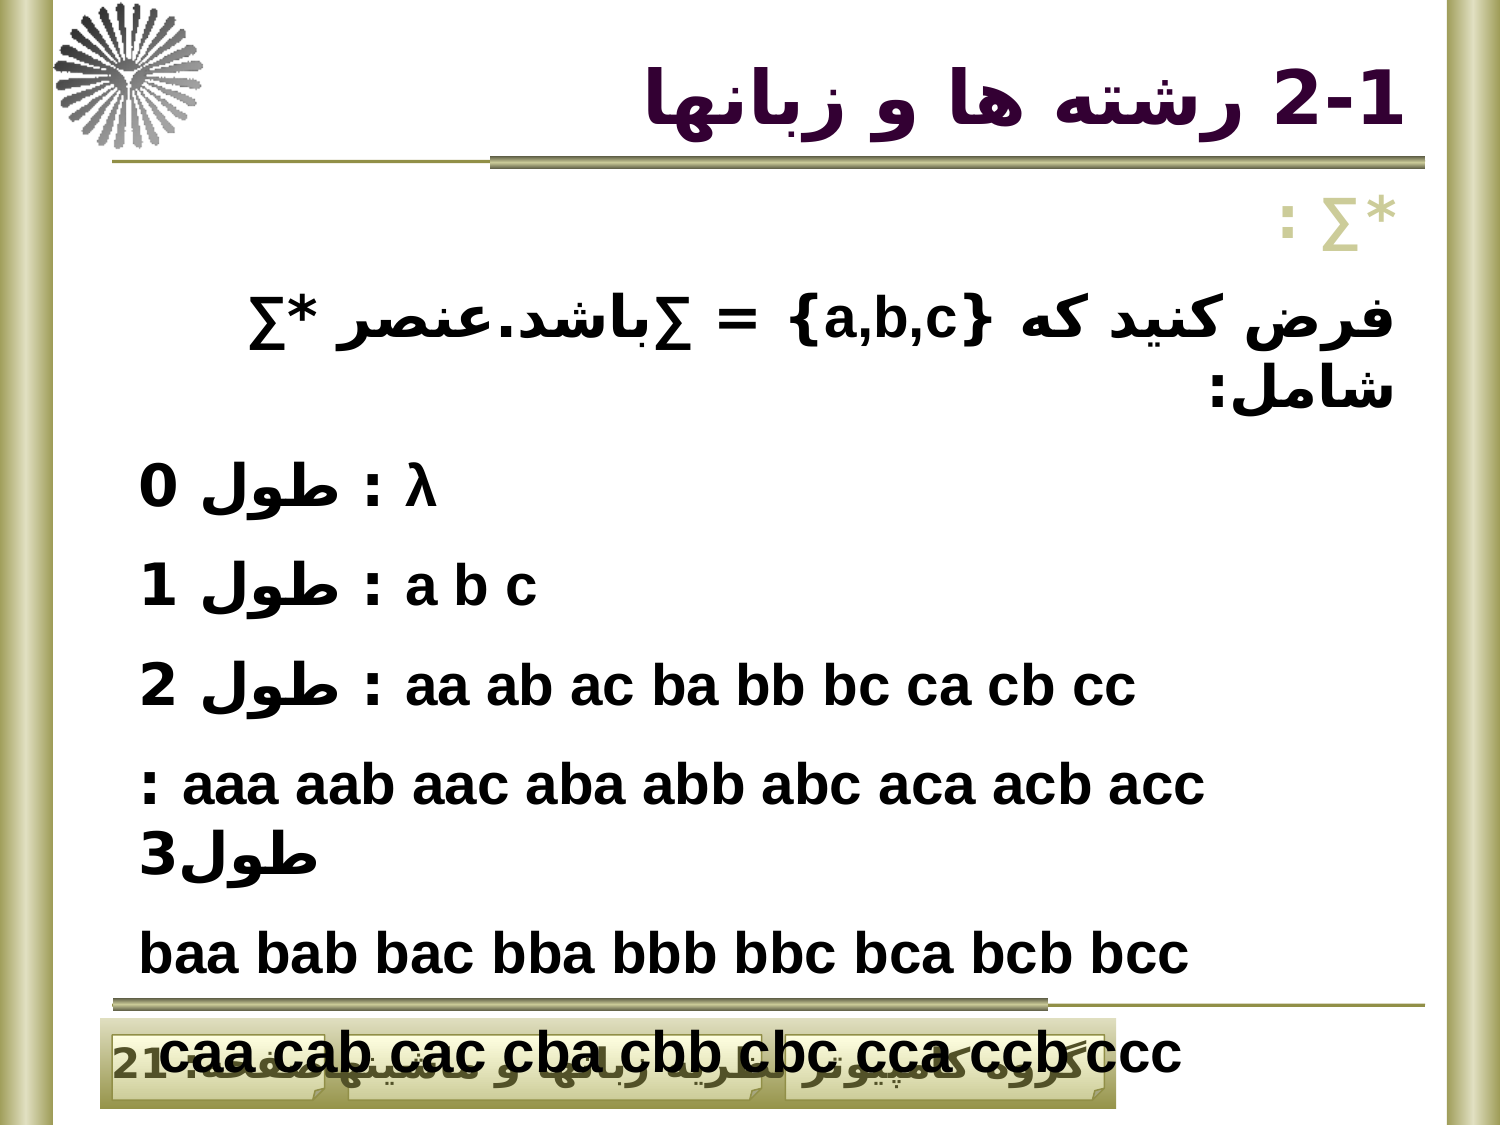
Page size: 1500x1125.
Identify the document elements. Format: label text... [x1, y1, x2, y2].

text_box *∑ : فرض کنید که {a,b,c} = ∑باشد.عنصر *∑ شامل: λ : طول 0 a b c : طول 1 aa ab ac ba bb bc ca cb cc : طول 2 aaa aab aac aba abb abc aca acb acc : طول3 baa bab bac bba bbb bbc bca bcb bcc caa cab cac cba cbb cbc cca ccb ccc [123, 172, 1412, 1092]
title 2-1 رشته ها و زبانها [147, 42, 1423, 147]
